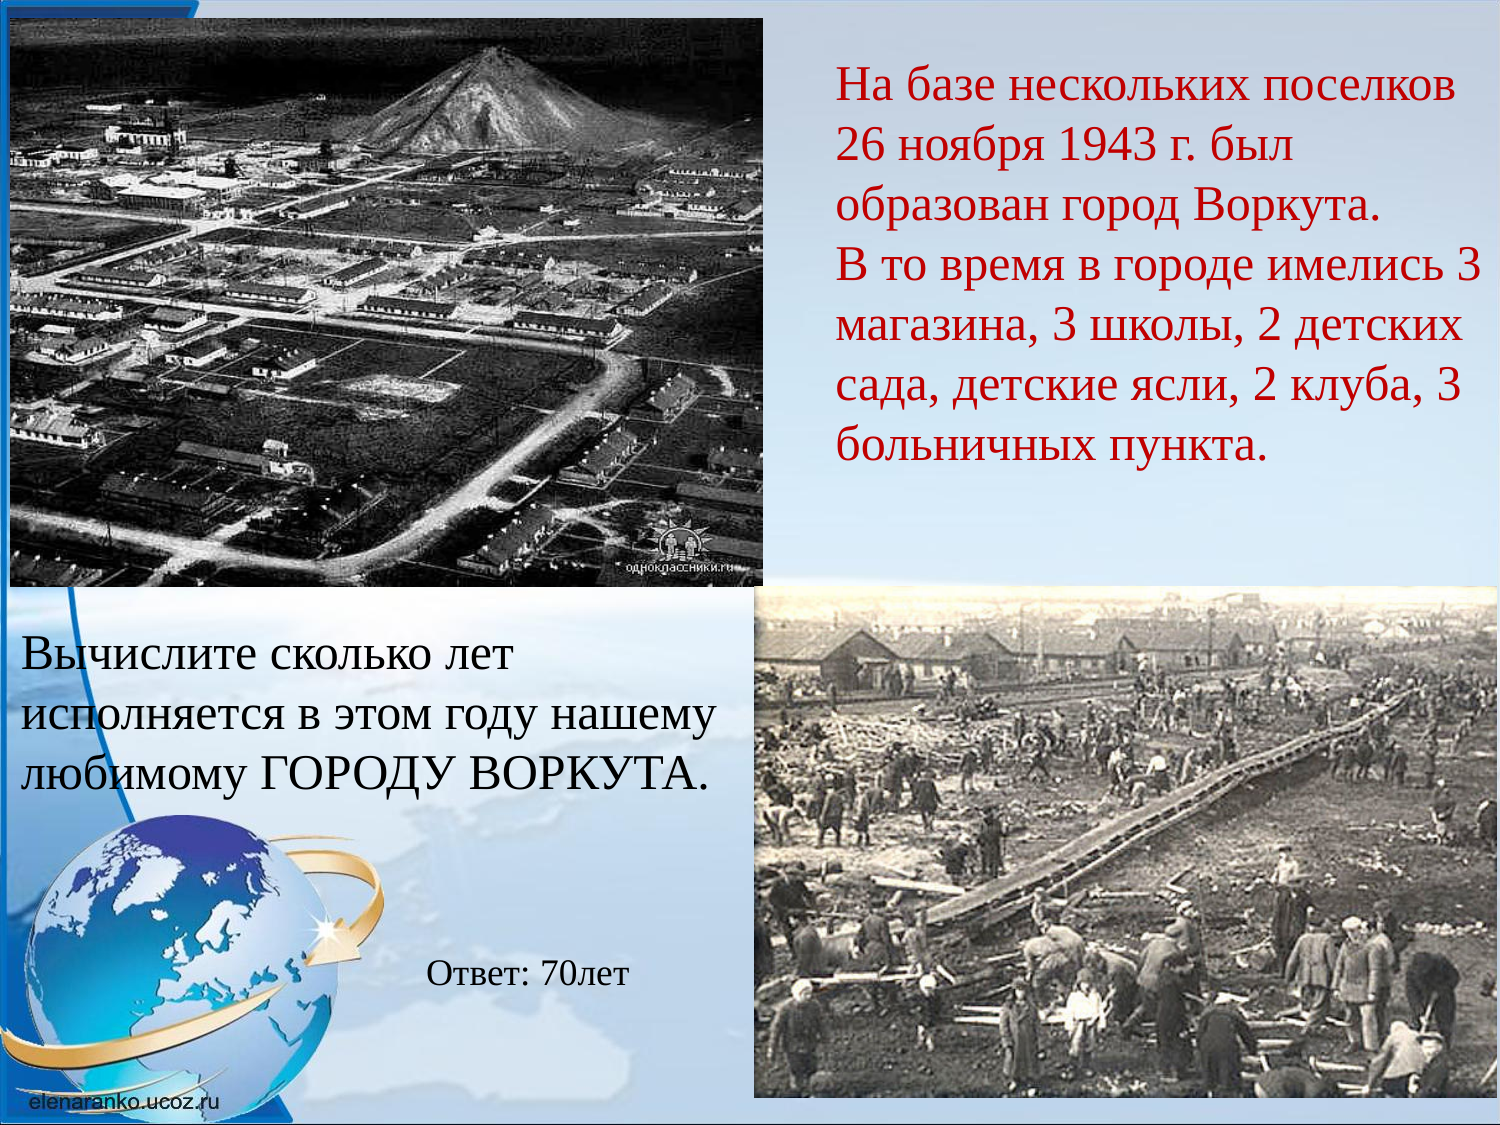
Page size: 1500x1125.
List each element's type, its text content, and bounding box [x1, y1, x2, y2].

picture [0, 0, 1500, 1125]
text_box Вычислите сколько лет исполняется в этом году нашему любимому ГОРОДУ ВОРКУТА. [6, 611, 749, 807]
text_box На базе нескольких поселков 26 ноября 1943 г. был образован город Воркута. В то время в городе имелись 3 магазина, 3 школы, 2 детских сада, детские ясли, 2 клуба, 3 больничных пункта. [820, 42, 1500, 478]
text_box Ответ: 70лет [411, 940, 727, 1001]
